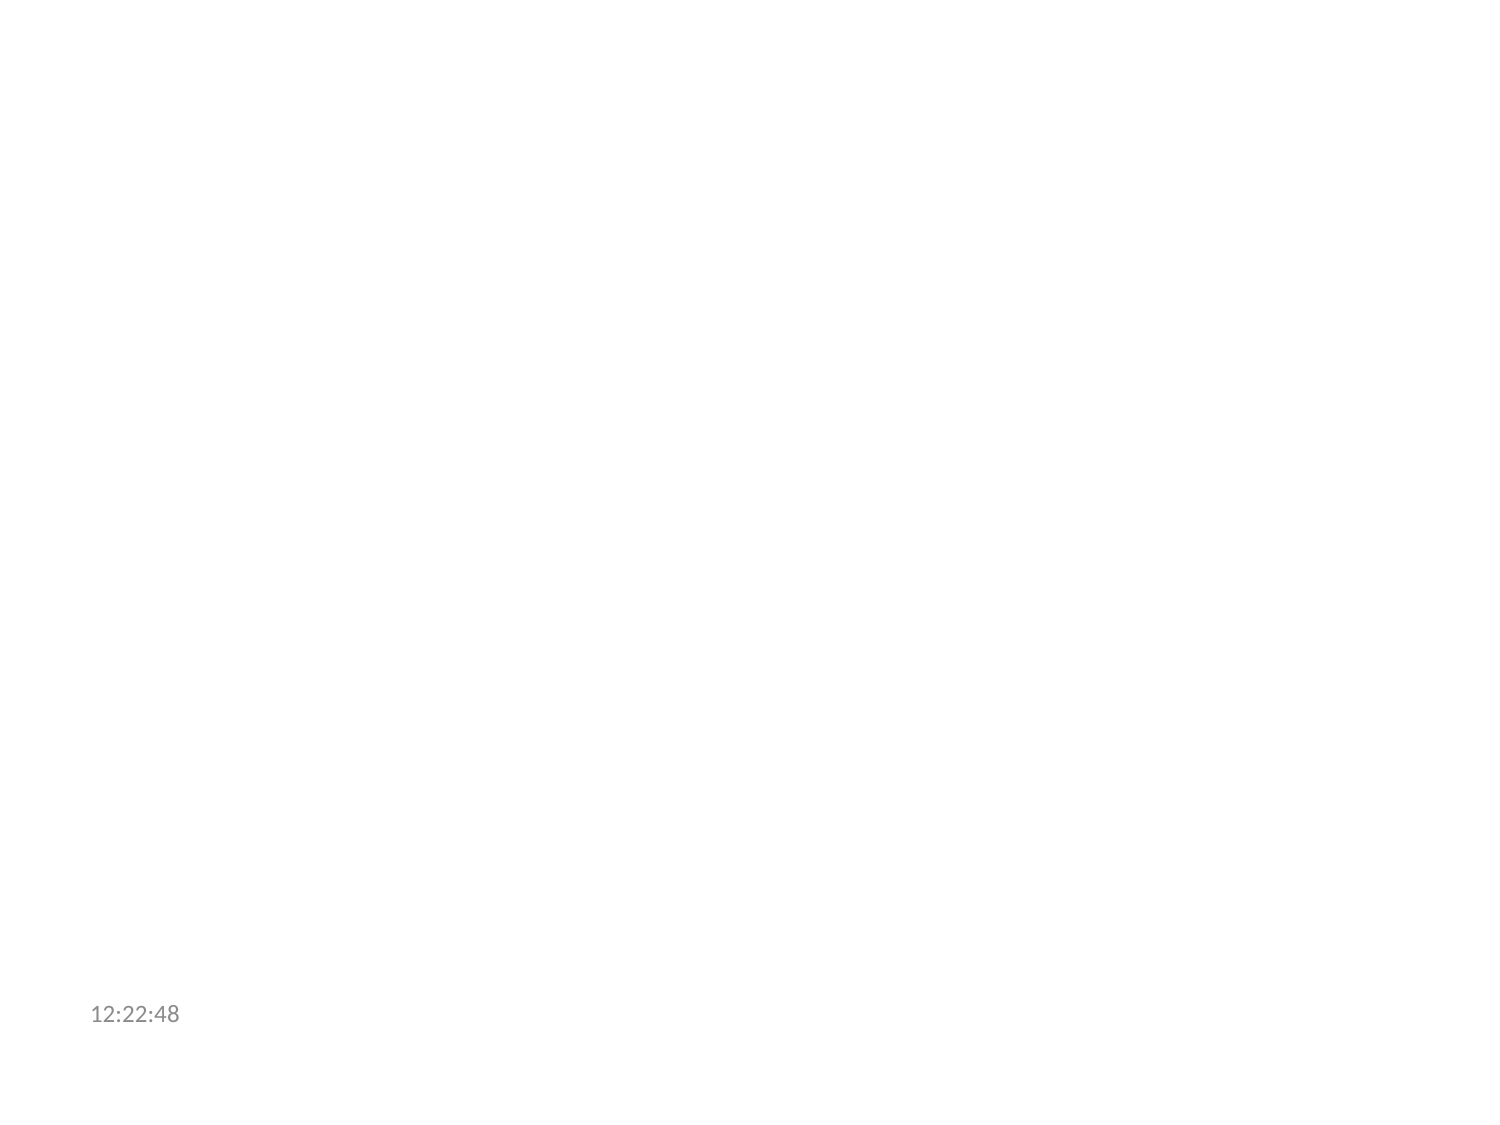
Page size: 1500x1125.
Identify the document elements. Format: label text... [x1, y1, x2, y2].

text_box 15:35:09 [75, 982, 425, 1043]
